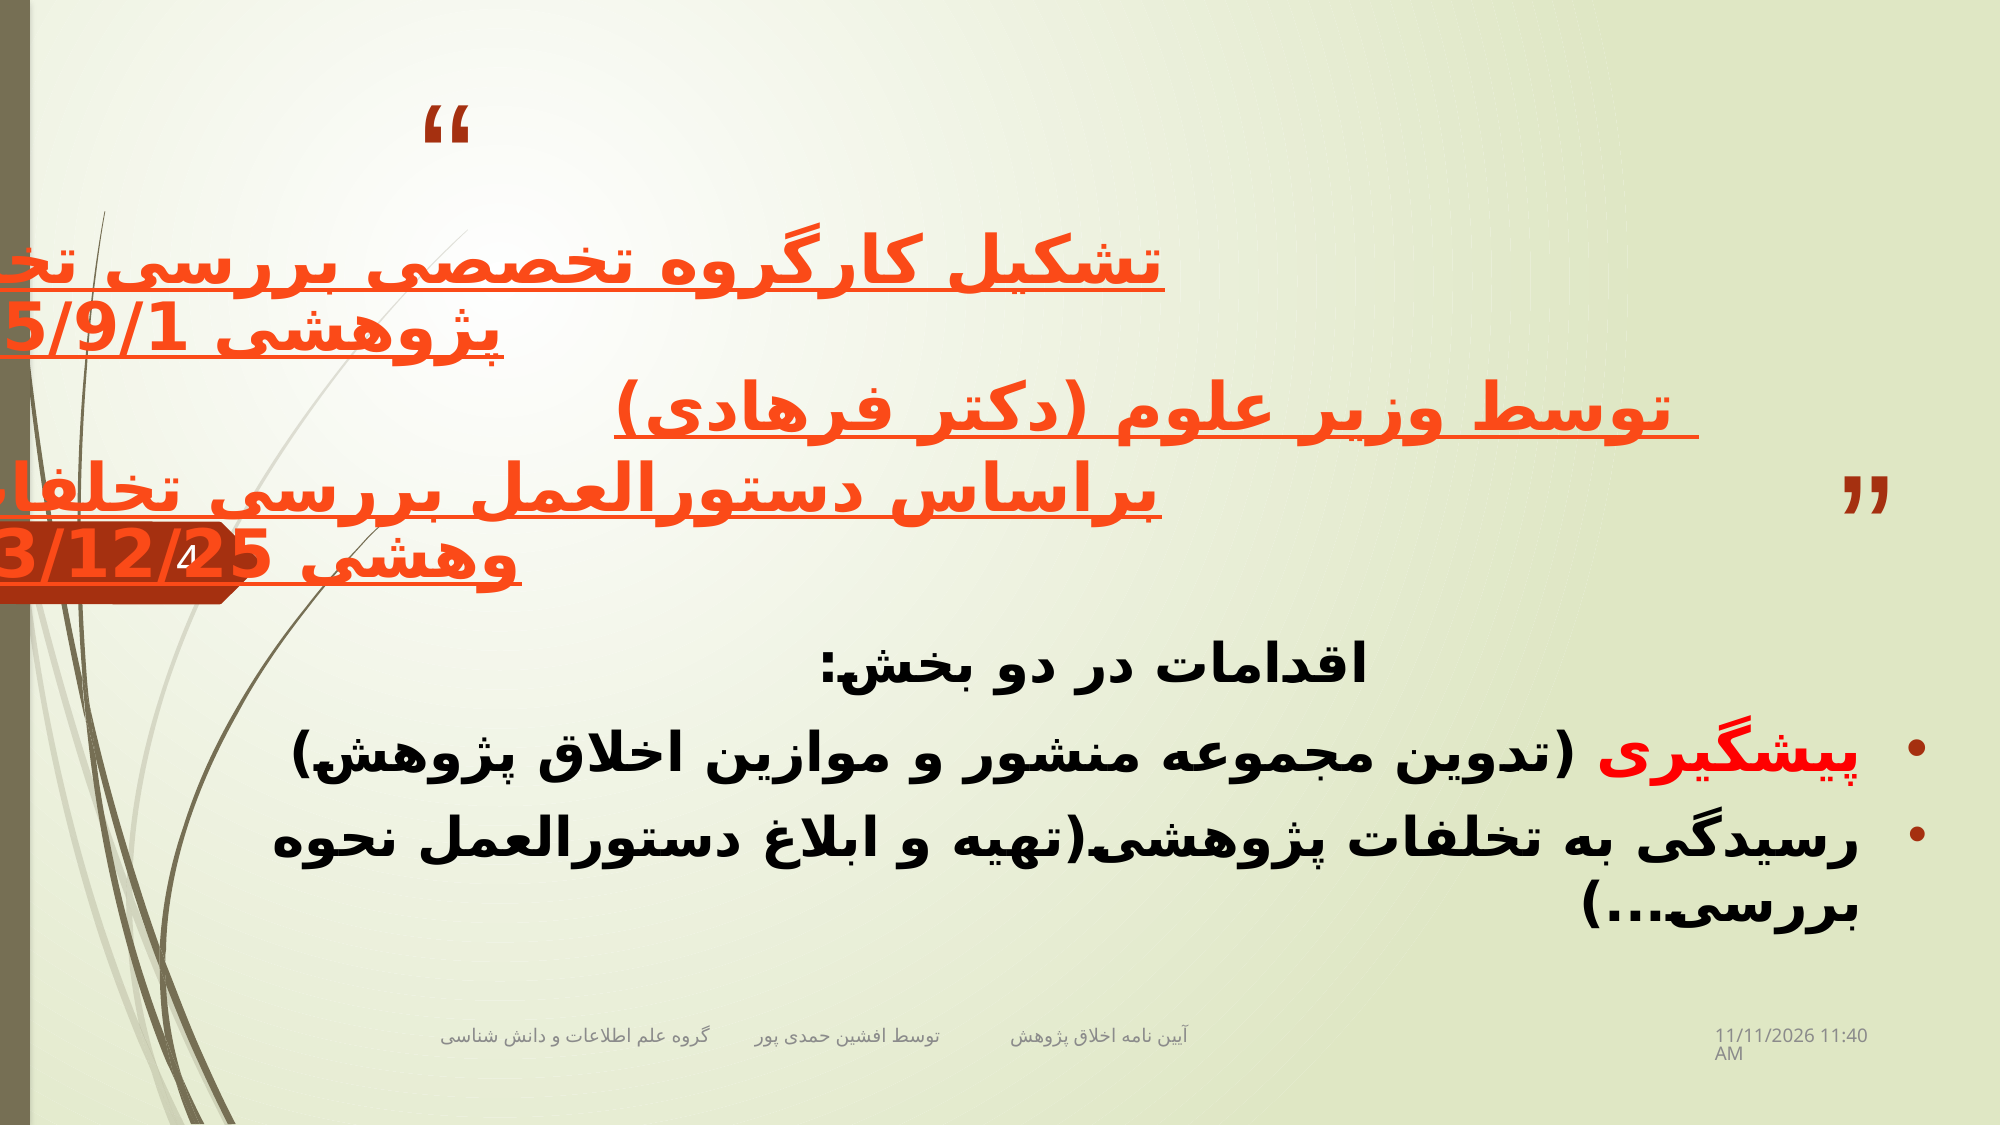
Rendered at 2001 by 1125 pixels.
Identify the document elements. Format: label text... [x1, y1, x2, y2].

title تشکیل کارگروه تخصصی بررسی تخلفات پژوهشی 1395/9/1 توسط وزیر علوم (دکتر فرهادی) براساس دستورالعمل بررسی تخلفات پژوهشی 1393/12/25 [467, 99, 1845, 575]
list اقدامات در دو بخش: پیشگیری (تدوین مجموعه منشور و موازین اخلاق پژوهش) رسیدگی به تخلفات پژوهشی(تهیه و ابلاغ دستورالعمل نحوه بررسی...) [247, 590, 1939, 970]
slide_number 17 دسامبر 18 [1699, 1005, 1888, 1067]
footer آیین نامه اخلاق پژوهش توسط افشین حمدی پور گروه علم اطلاعات و دانش شناسی [424, 1006, 1675, 1067]
slide_number 4 [87, 532, 216, 593]
